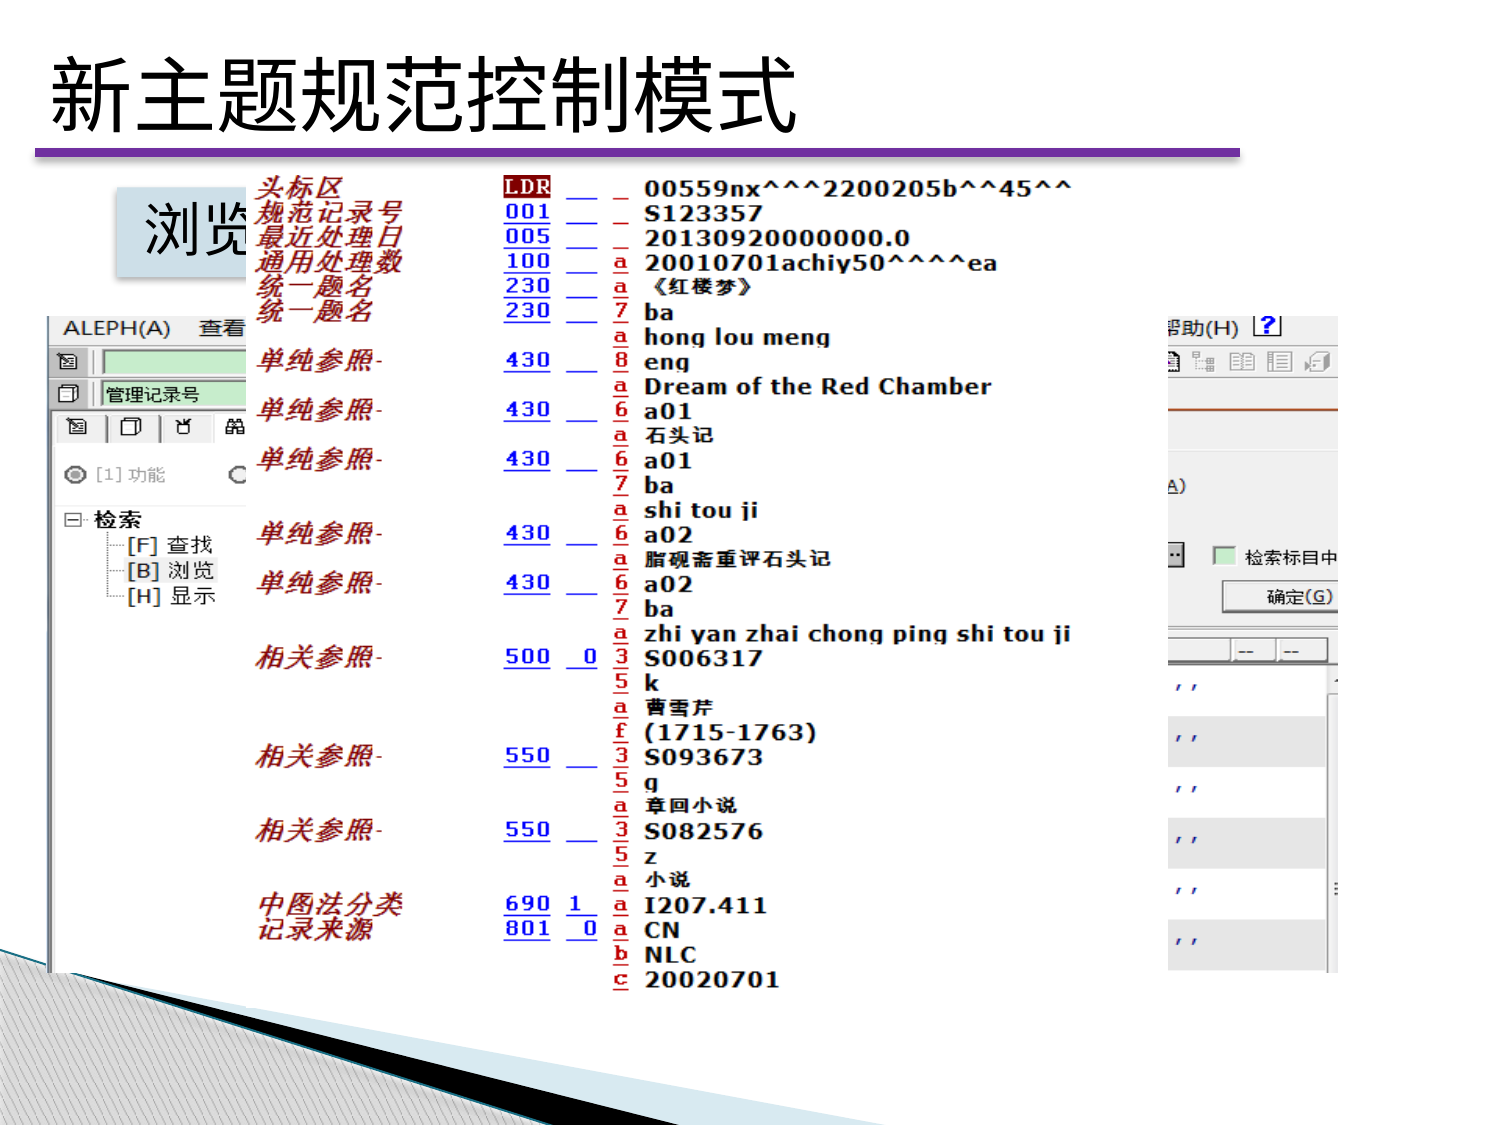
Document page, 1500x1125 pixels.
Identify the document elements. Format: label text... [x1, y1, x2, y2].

text_box 新主题规范控制模式 [35, 35, 1386, 153]
picture [46, 175, 1338, 1009]
text_box 浏览规范库 [113, 183, 239, 282]
